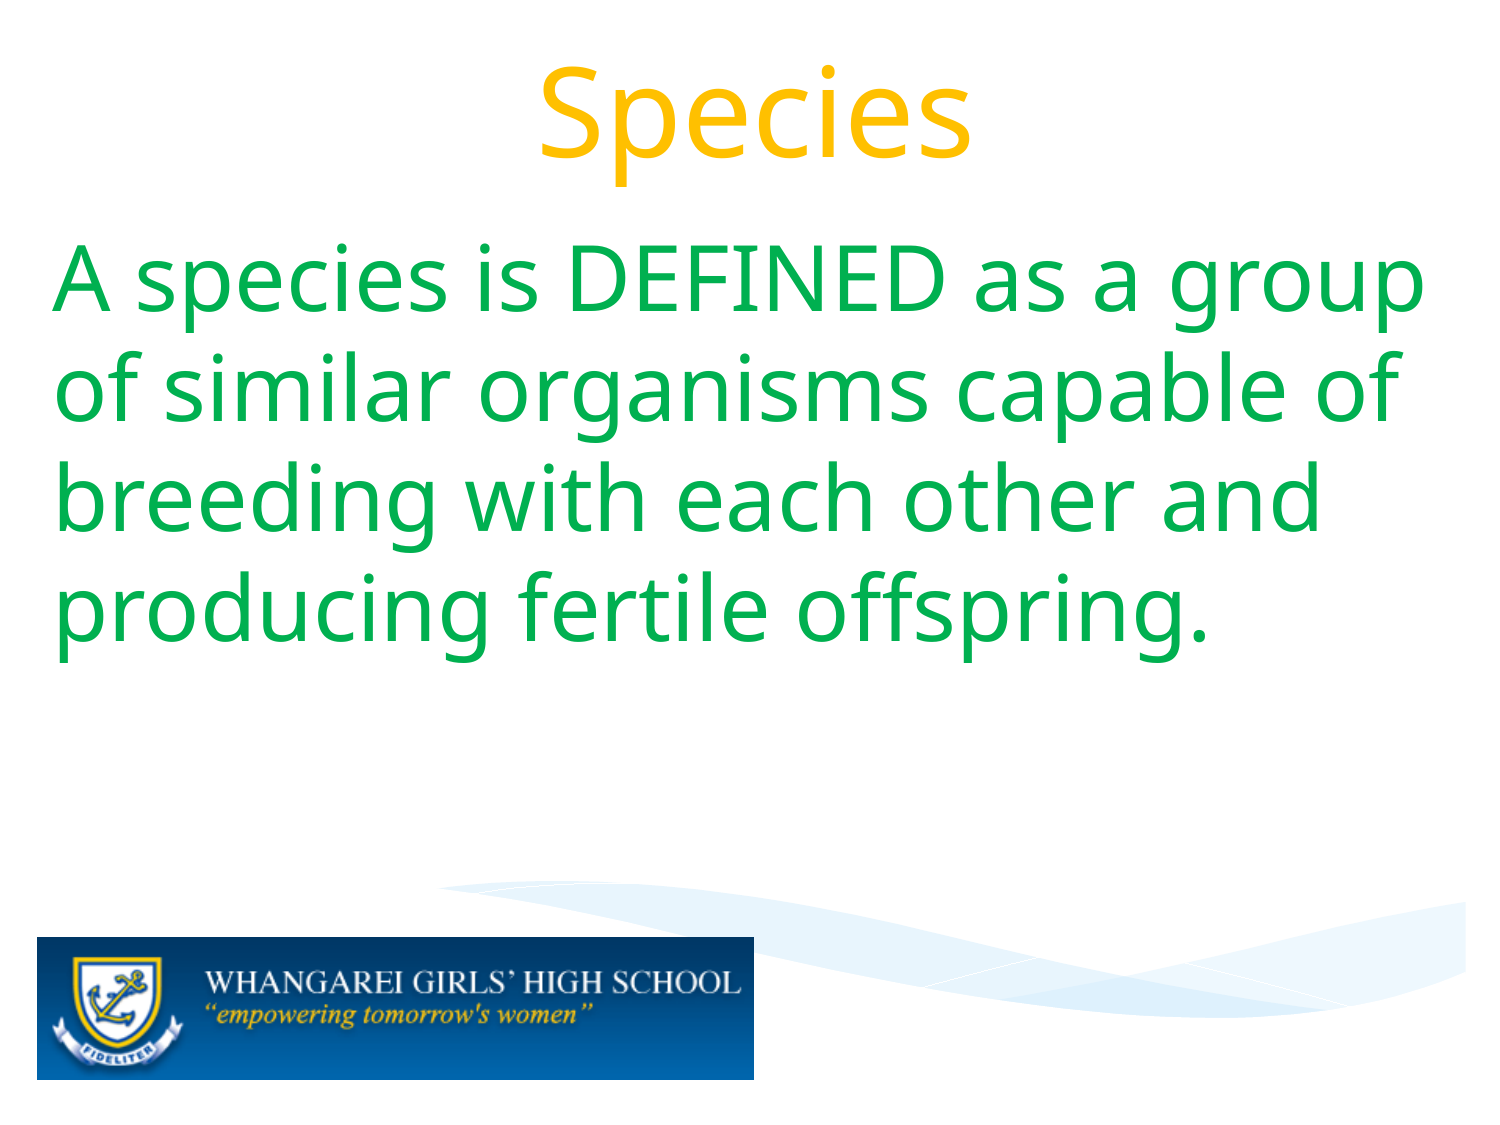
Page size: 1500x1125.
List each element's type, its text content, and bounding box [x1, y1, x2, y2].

text_box Species [37, 24, 1475, 190]
text_box A species is DEFINED as a group of similar organisms capable of breeding with each other and producing fertile offspring. [37, 212, 1466, 667]
picture [37, 937, 754, 1080]
